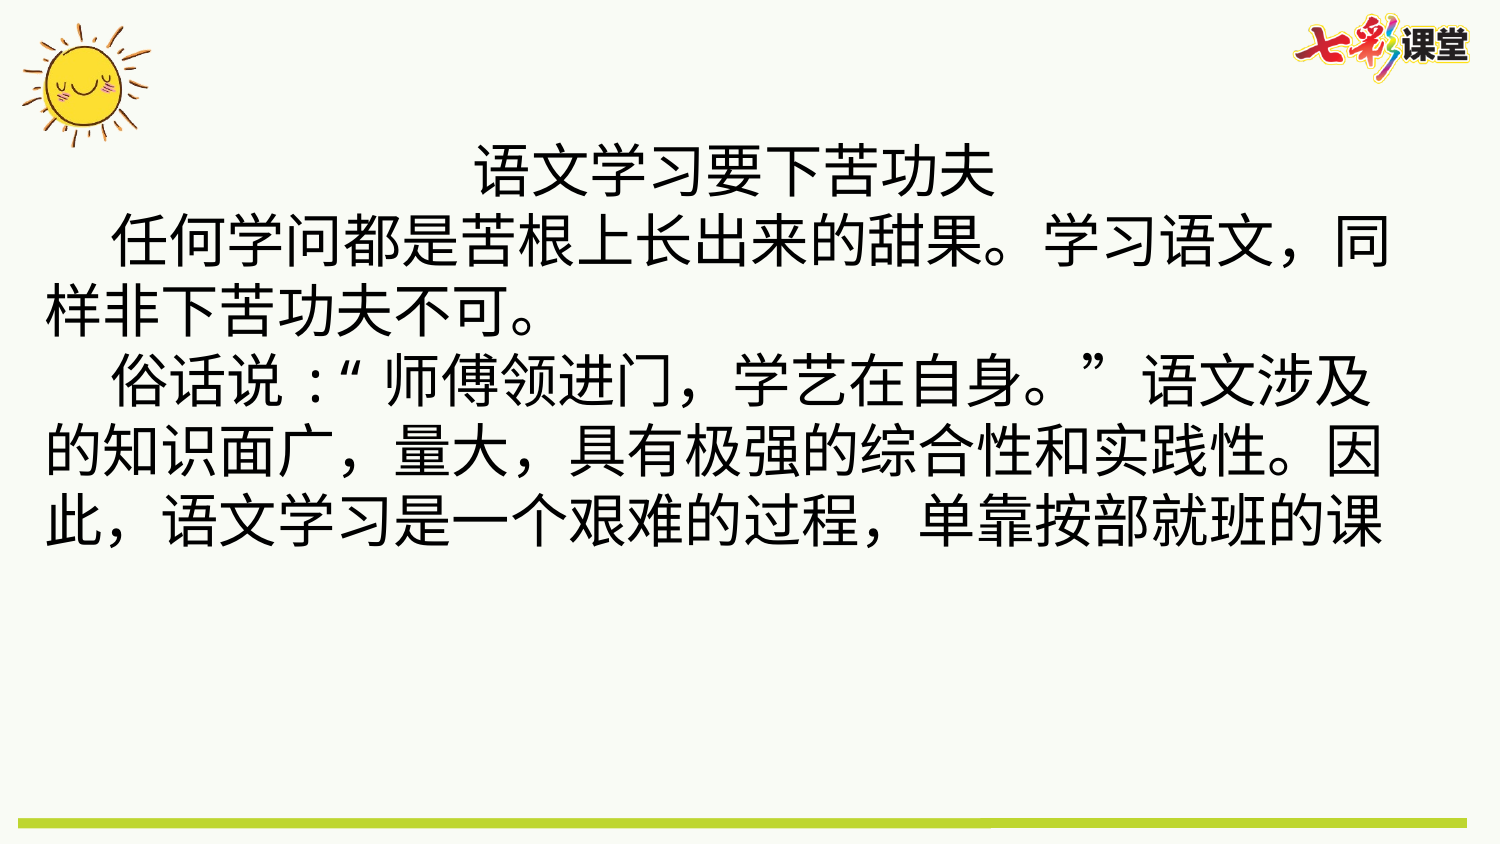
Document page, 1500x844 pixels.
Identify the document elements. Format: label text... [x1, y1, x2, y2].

text_box 语文学习要下苦功夫 任何学问都是苦根上长出来的甜果。学习语文，同样非下苦功夫不可。 俗话说:“师傅领进门，学艺在自身。”语文涉及的知识面广，量大，具有极强的综合性和实践性。因此，语文学习是一个艰难的过程，单靠按部就班的课 [29, 126, 1441, 562]
picture [1291, 9, 1472, 87]
picture [0, 0, 173, 172]
picture [18, 771, 1467, 844]
